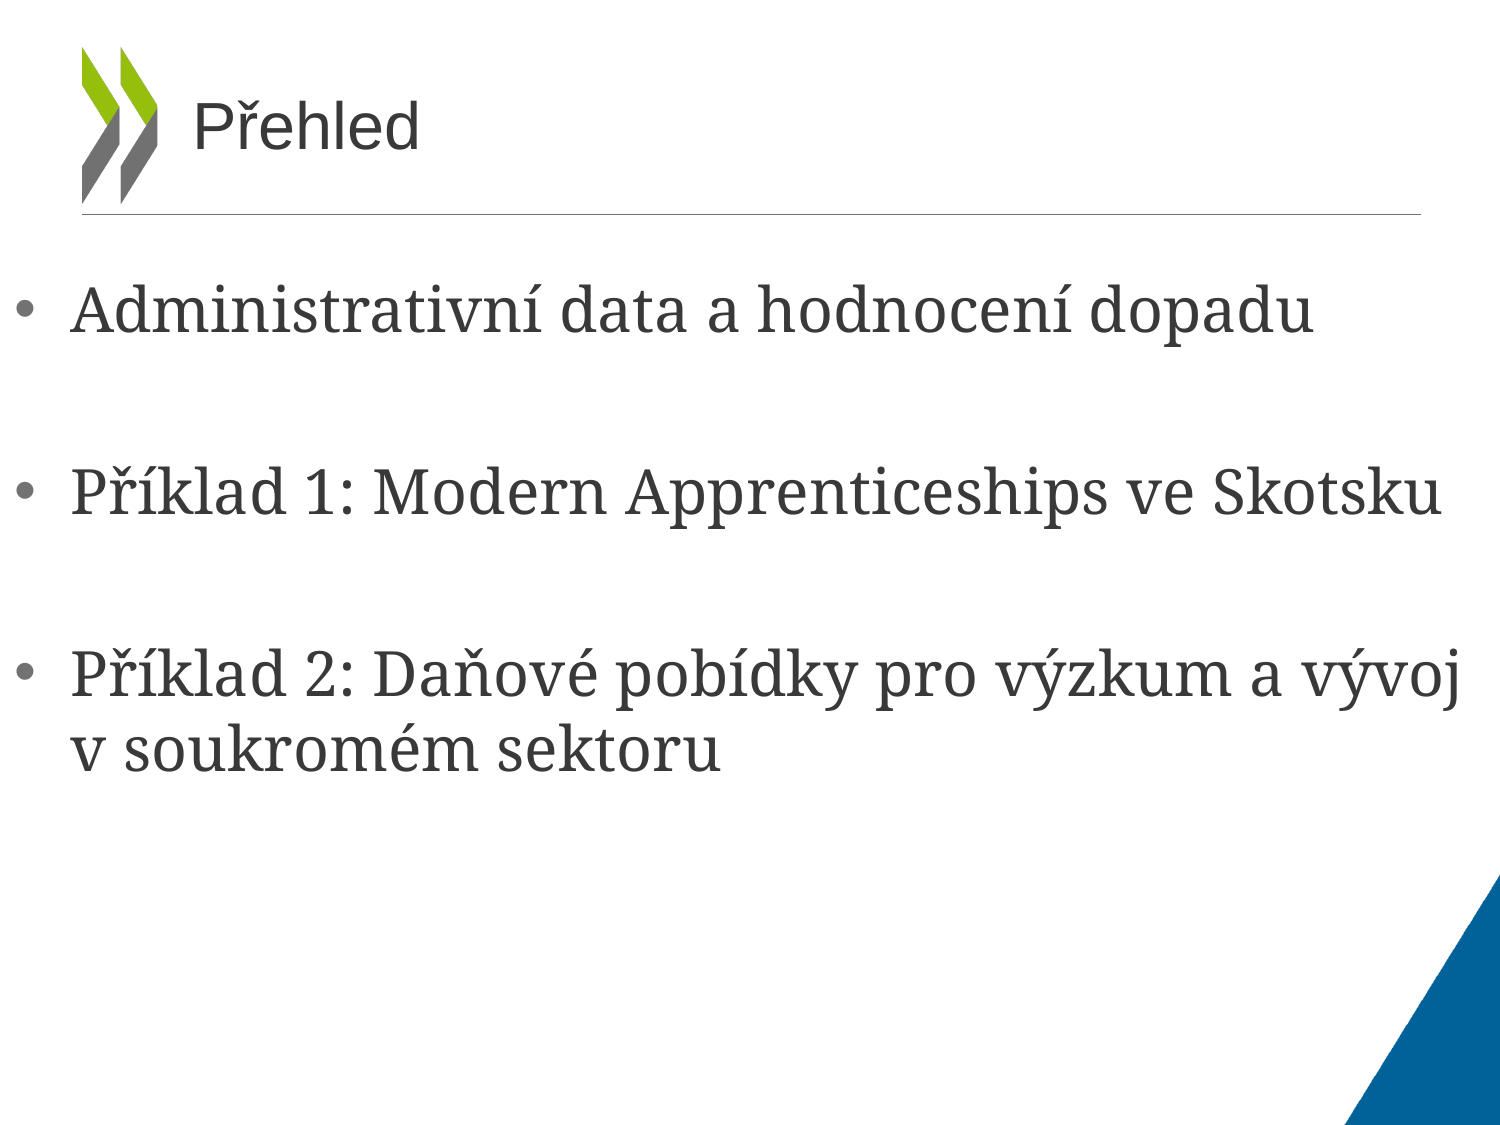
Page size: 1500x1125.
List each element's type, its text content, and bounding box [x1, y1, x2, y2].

title Přehled [177, 38, 1394, 207]
list Administrativní data a hodnocení dopadu Příklad 1: Modern Apprenticeships ve Skotsku Příklad 2: Daňové pobídky pro výzkum a vývoj v soukromém sektoru [0, 262, 1500, 1006]
picture [1344, 1006, 1500, 1125]
